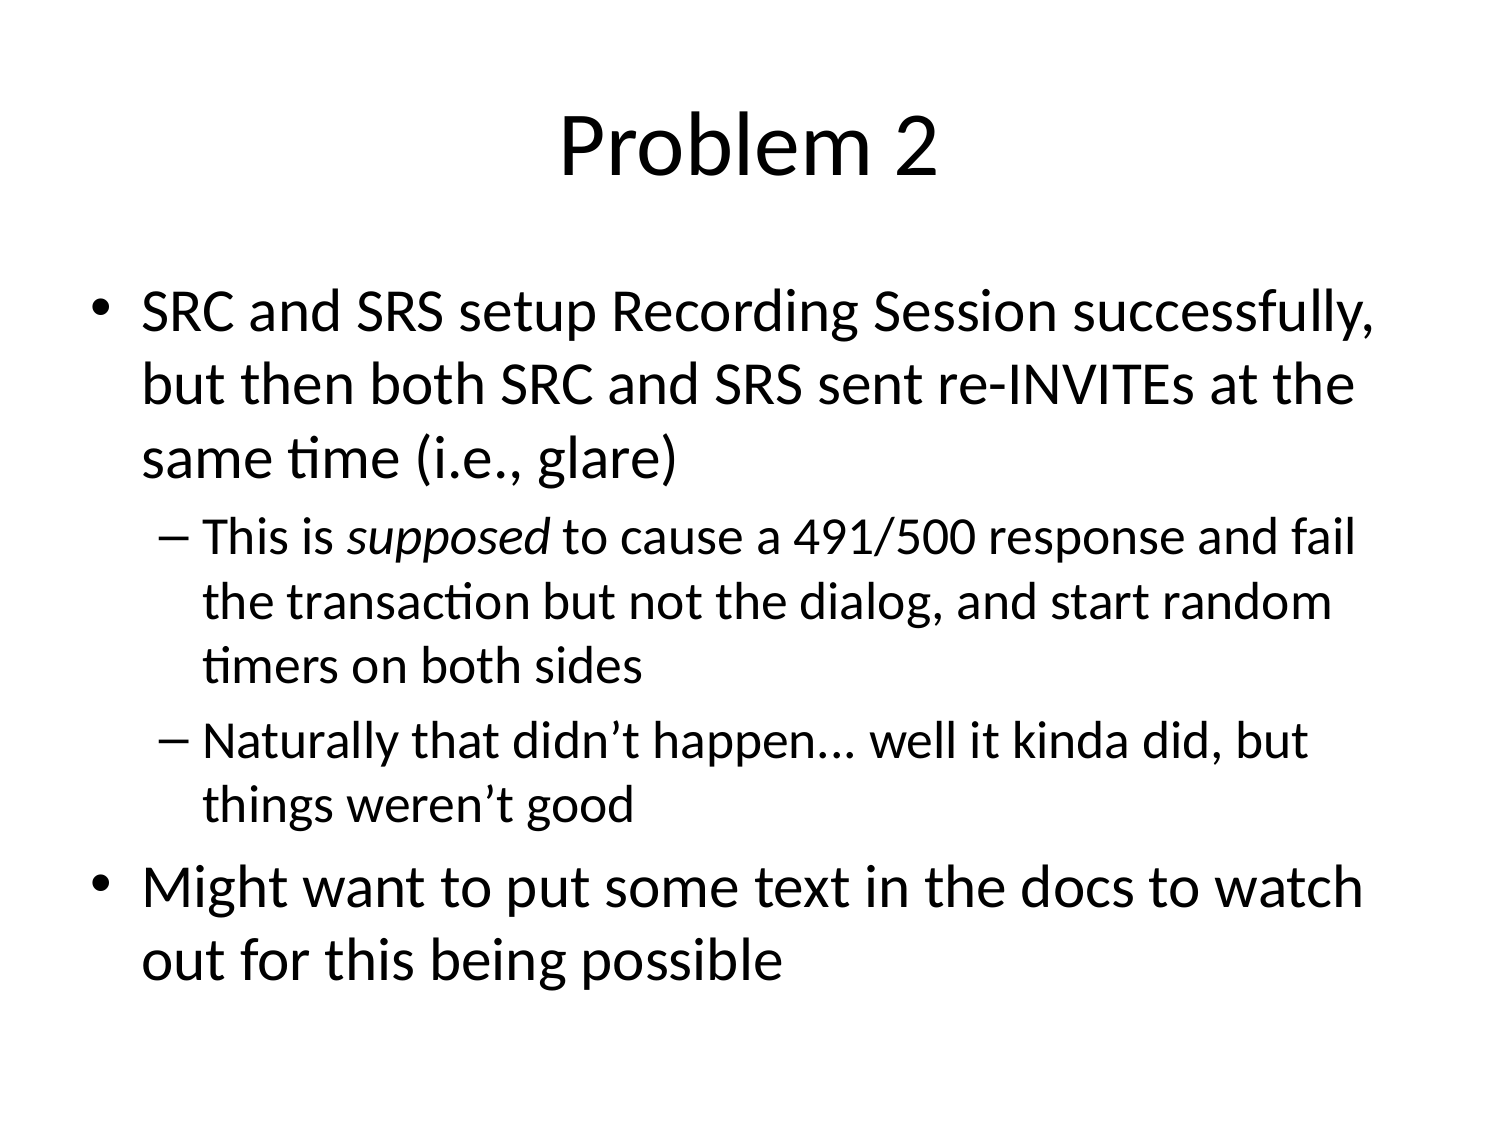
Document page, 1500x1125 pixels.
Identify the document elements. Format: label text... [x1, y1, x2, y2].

title Problem 2 [75, 45, 1425, 233]
list SRC and SRS setup Recording Session successfully, but then both SRC and SRS sent re-INVITEs at the same time (i.e., glare) This is supposed to cause a 491/500 response and fail the transaction but not the dialog, and start random timers on both sides Naturally that didn’t happen... well it kinda did, but things weren’t good Might want to put some text in the docs to watch out for this being possible [75, 262, 1425, 1005]
